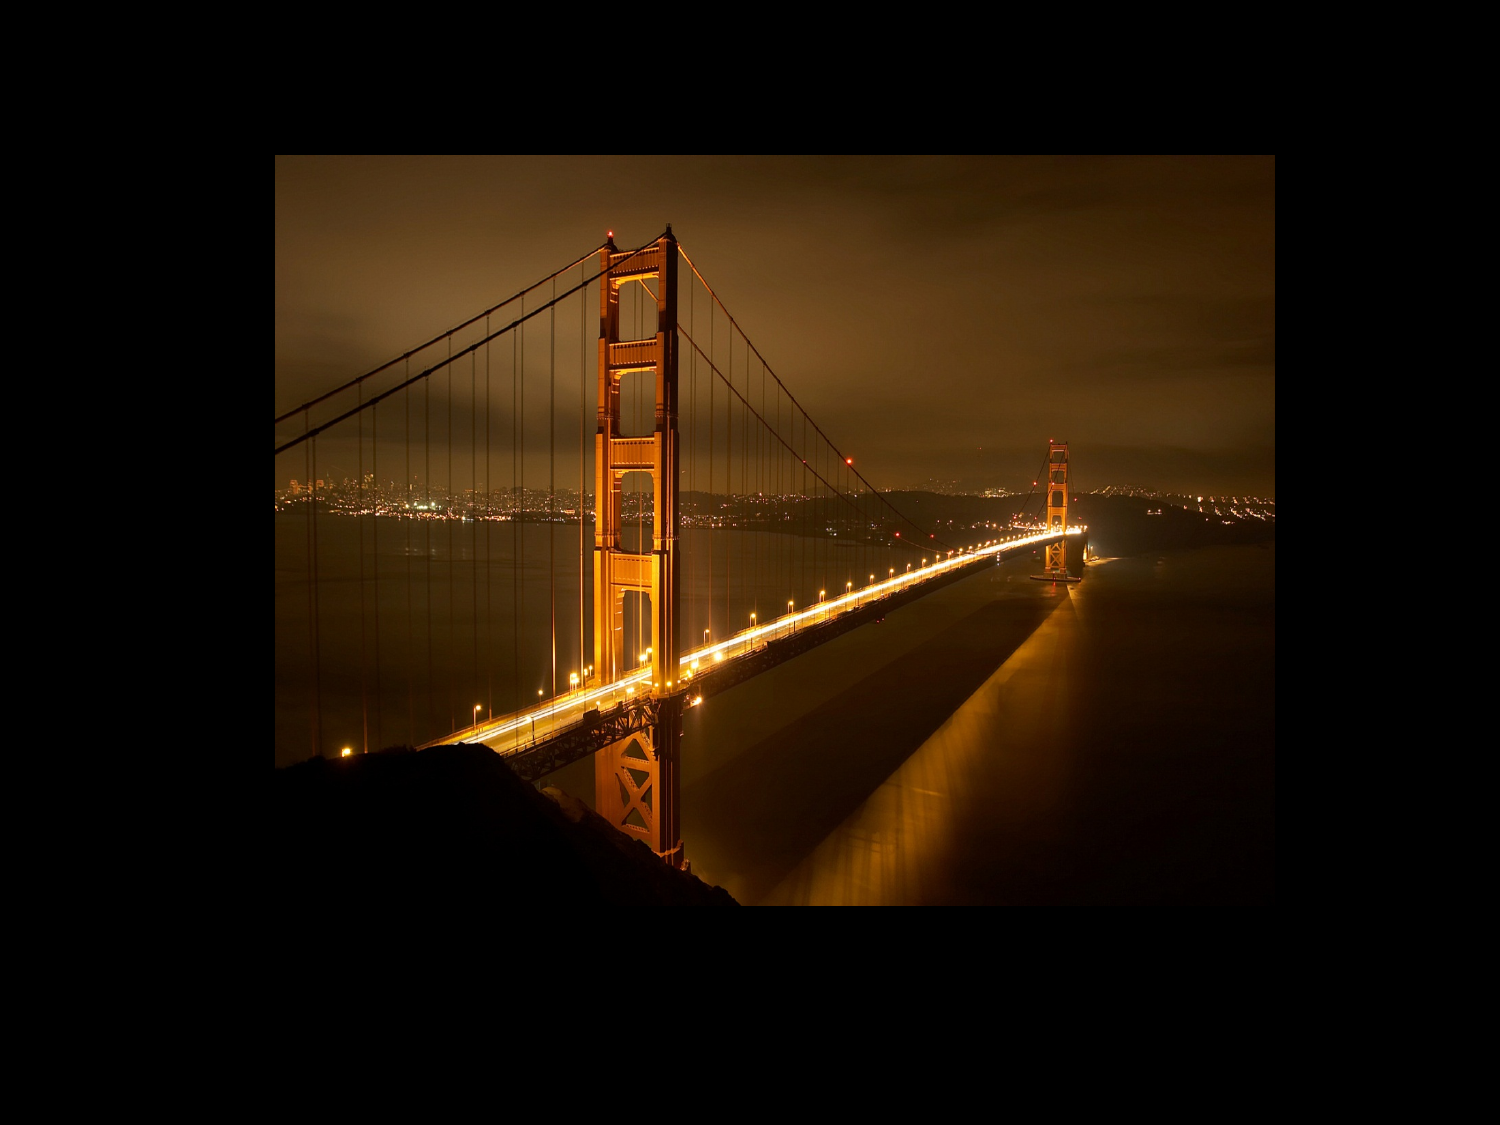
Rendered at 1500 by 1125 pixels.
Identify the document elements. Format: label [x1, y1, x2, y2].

picture [274, 155, 1276, 907]
